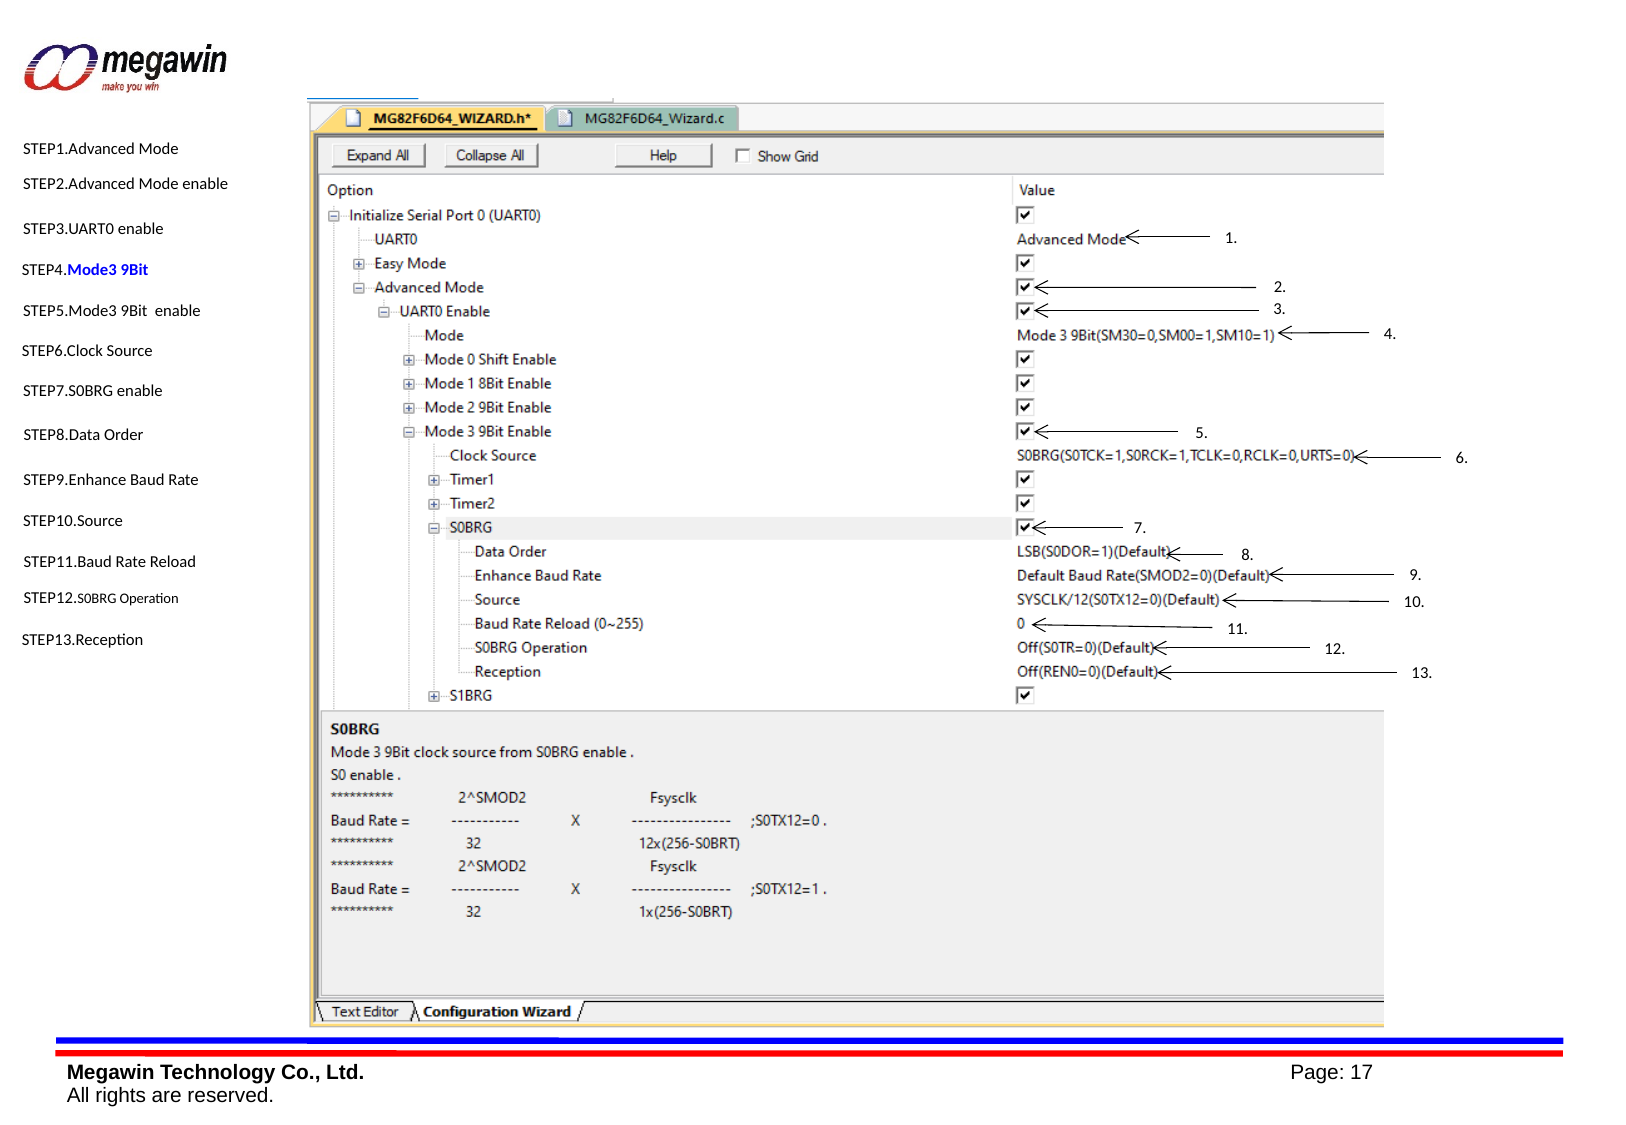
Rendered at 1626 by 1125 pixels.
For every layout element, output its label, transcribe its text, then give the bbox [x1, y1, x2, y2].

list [307, 98, 1383, 1032]
text_box STEP12.S0BRG Operation [8, 579, 307, 615]
text_box STEP10.Source [8, 502, 231, 538]
text_box STEP3.UART0 enable [8, 210, 193, 246]
picture [19, 37, 231, 97]
text_box STEP7.S0BRG enable [8, 372, 307, 408]
text_box STEP6.Clock Source [7, 332, 273, 368]
text_box STEP9.Enhance Baud Rate [8, 461, 244, 496]
text_box STEP4.Mode3 9Bit [7, 250, 192, 286]
text_box 13. [1396, 654, 1462, 690]
text_box 4. [1383, 315, 1435, 350]
text_box 9. [1394, 556, 1460, 592]
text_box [1031, 624, 1213, 628]
text_box 10. [1388, 583, 1455, 619]
text_box STEP8.Data Order [8, 416, 274, 452]
text_box STEP11.Baud Rate Reload [8, 543, 244, 578]
text_box 6. [1440, 439, 1507, 475]
text_box STEP2.Advanced Mode enable [8, 165, 274, 221]
text_box STEP1.Advanced Mode [8, 130, 296, 166]
text_box STEP13.Reception [7, 621, 242, 656]
text_box STEP5.Mode3 9Bit enable [8, 292, 221, 328]
